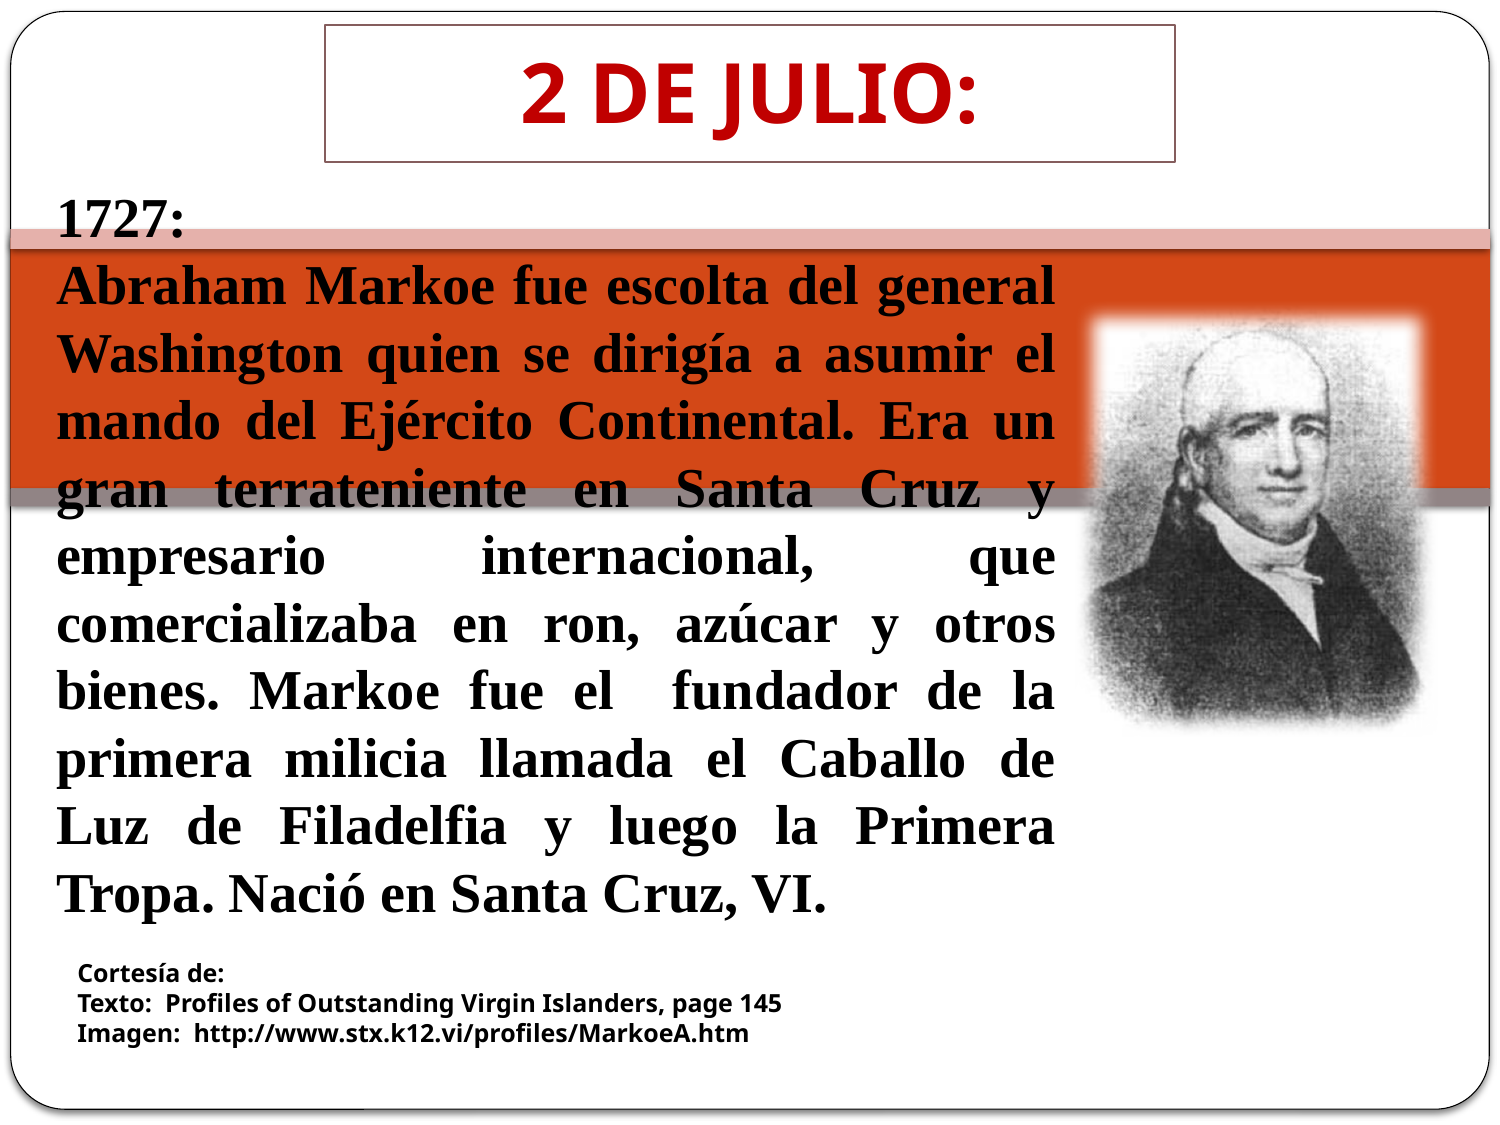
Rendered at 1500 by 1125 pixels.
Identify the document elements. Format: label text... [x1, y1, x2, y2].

text_box 1727: Abraham Markoe fue escolta del general Washington quien se dirigía a asumir el mando del Ejército Continental. Era un gran terrateniente en Santa Cruz y empresario internacional, que comercializaba en ron, azúcar y otros bienes. Markoe fue el fundador de la primera milicia llamada el Caballo de Luz de Filadelfia y luego la Primera Tropa. Nació en Santa Cruz, VI. [50, 174, 1063, 963]
title 2 DE JULIO: [324, 24, 1176, 163]
picture [1074, 299, 1439, 738]
text_box Cortesía de: Texto: Profiles of Outstanding Virgin Islanders, page 145 Imagen: http://www.stx.k12.vi/profiles/MarkoeA.htm [62, 950, 1313, 1055]
